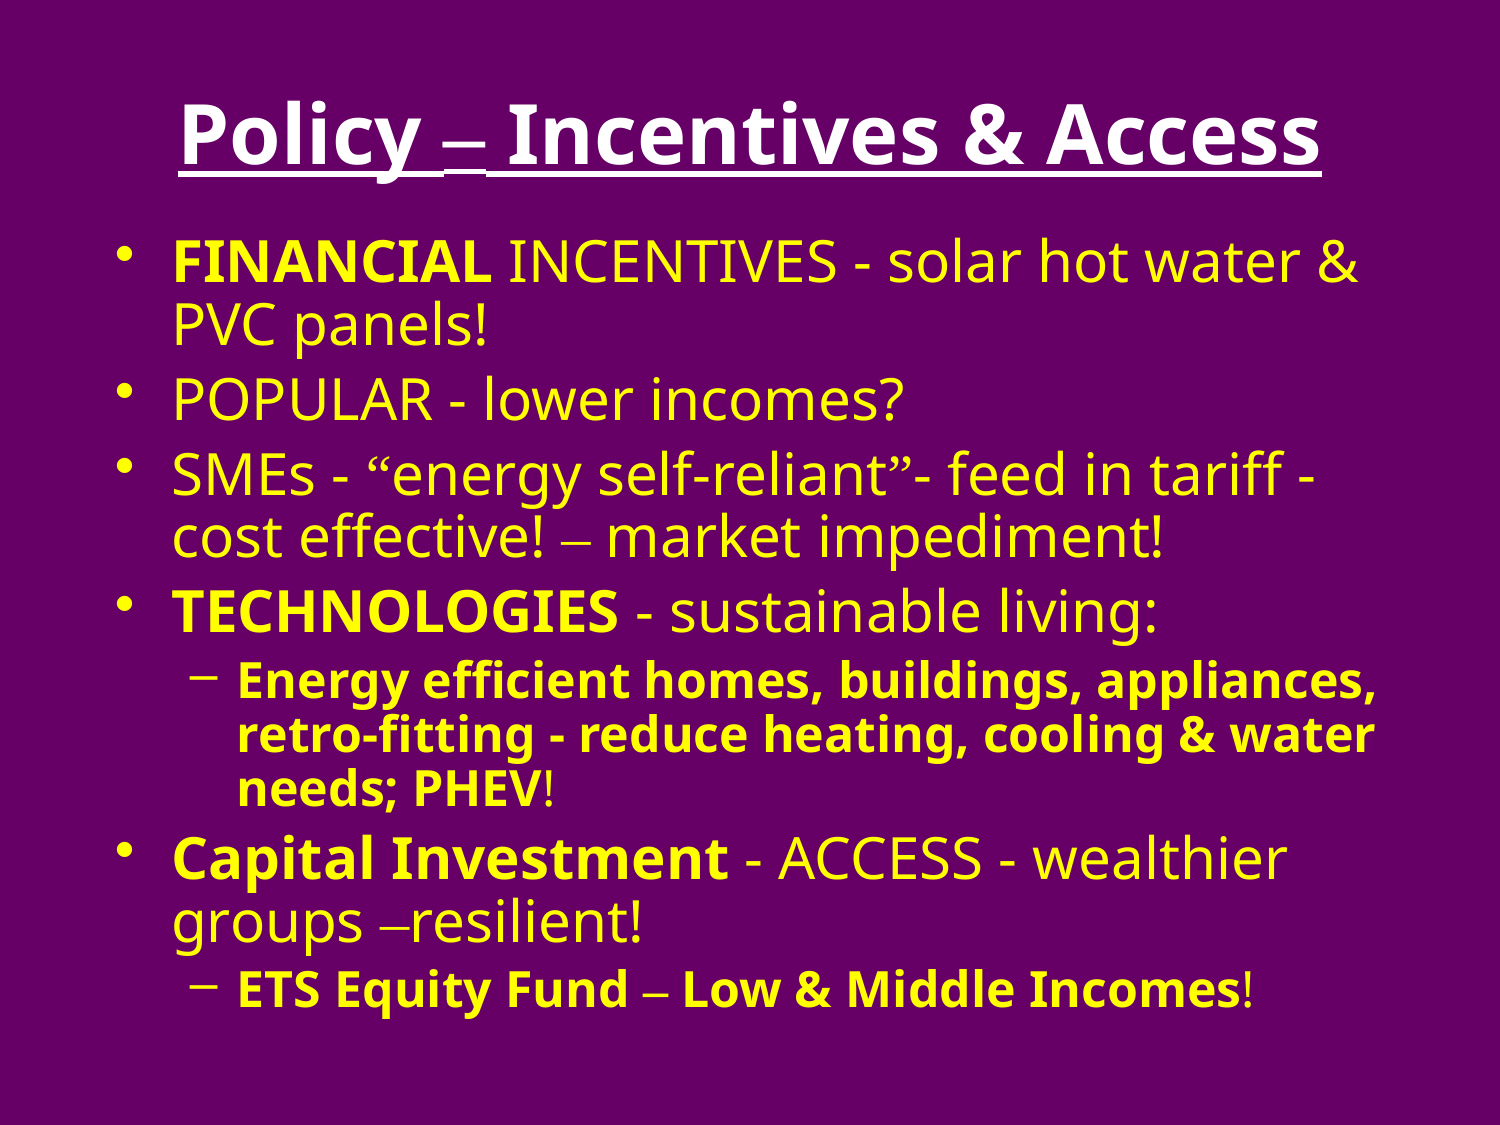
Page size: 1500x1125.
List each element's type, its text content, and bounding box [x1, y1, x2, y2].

list FINANCIAL INCENTIVES - solar hot water & PVC panels! POPULAR - lower incomes? SMEs - “energy self-reliant”- feed in tariff - cost effective! – market impediment! TECHNOLOGIES - sustainable living: Energy efficient homes, buildings, appliances, retro-fitting - reduce heating, cooling & water needs; PHEV! Capital Investment - ACCESS - wealthier groups –resilient! ETS Equity Fund – Low & Middle Incomes! [99, 224, 1438, 1026]
title Policy – Incentives & Access [112, 74, 1388, 188]
